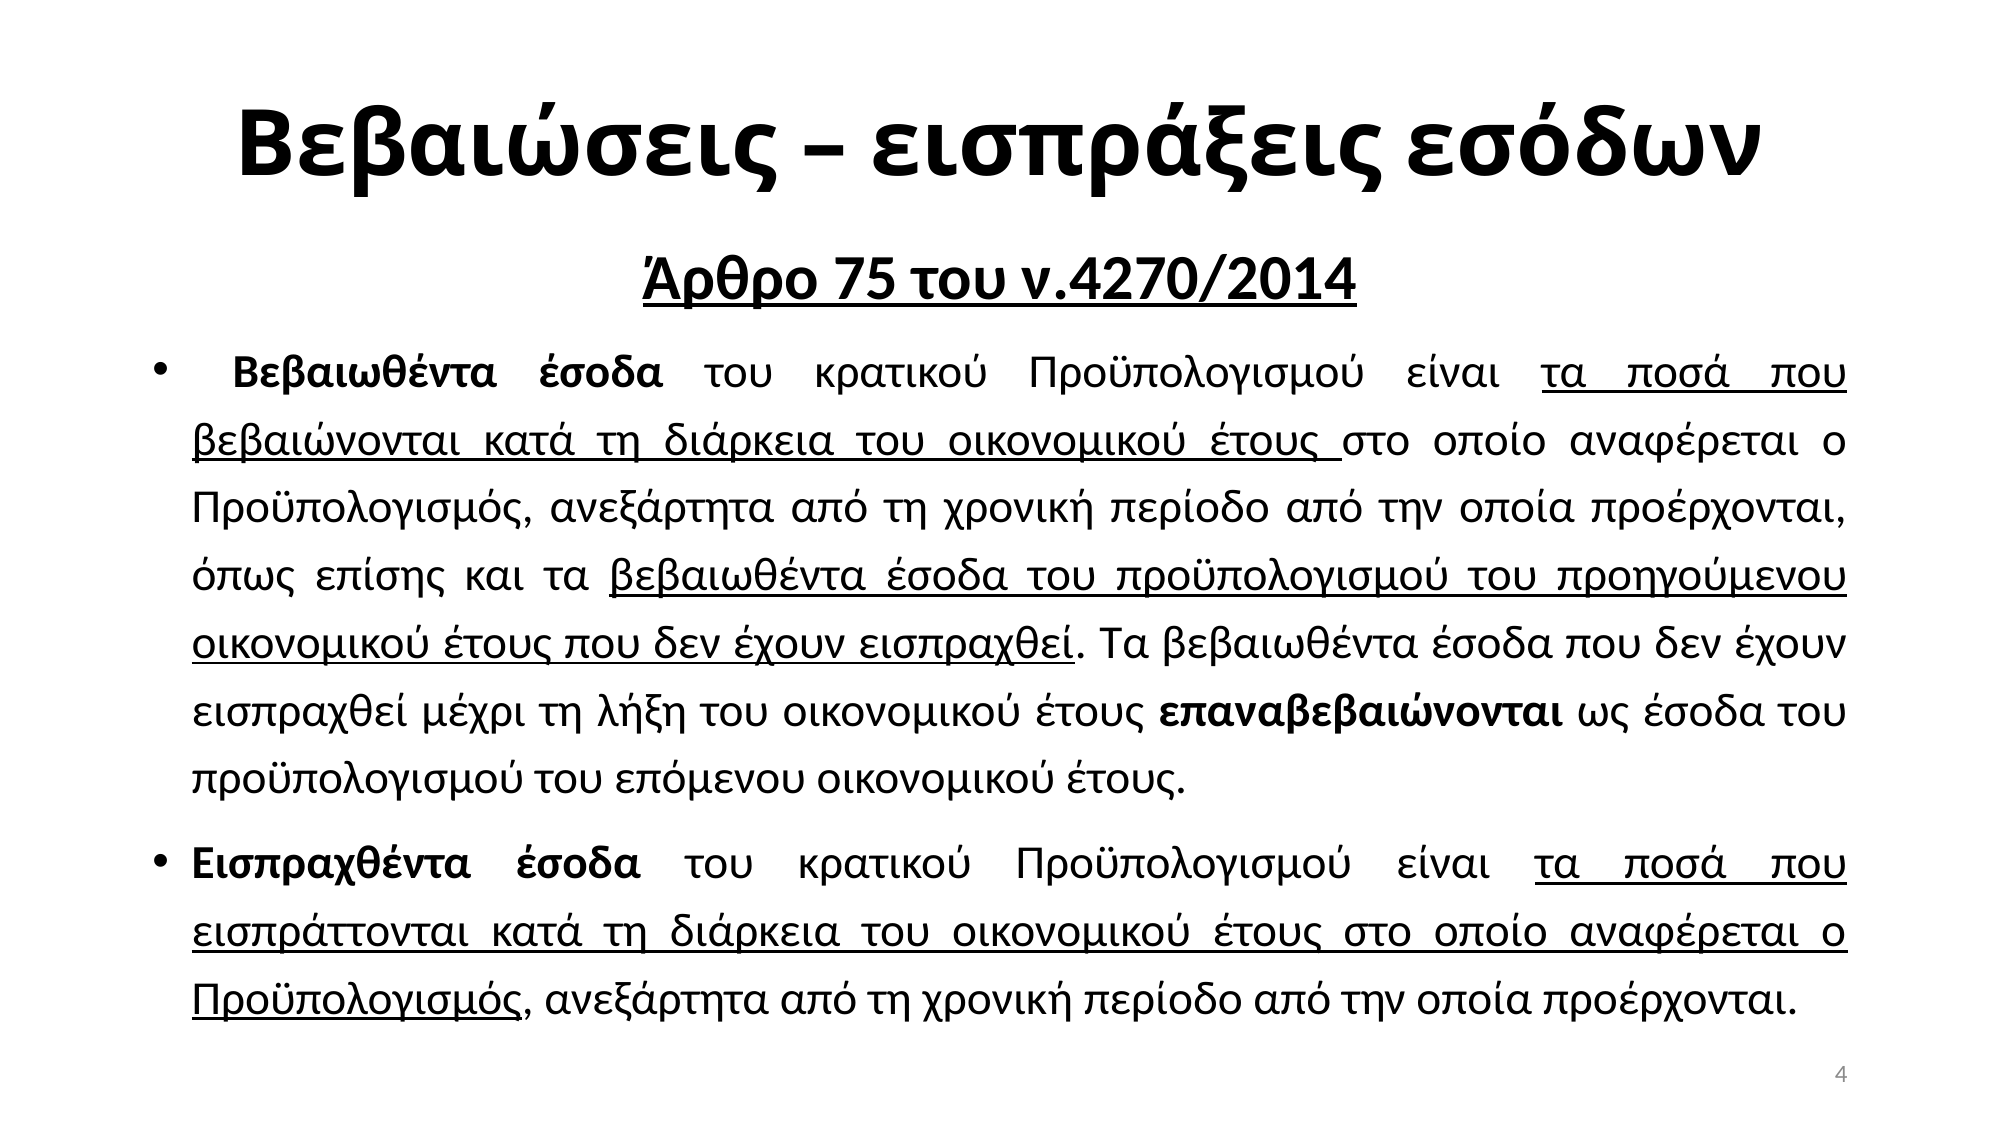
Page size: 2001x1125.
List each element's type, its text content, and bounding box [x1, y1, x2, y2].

title Βεβαιώσεις – εισπράξεις εσόδων [137, 59, 1863, 212]
list Άρθρο 75 του ν.4270/2014 Βεβαιωθέντα έσοδα του κρατικού Προϋπολογισμού είναι τα ποσά που βεβαιώνονται κατά τη διάρκεια του οικονομικού έτους στο οποίο αναφέρεται ο Προϋπολογισμός, ανεξάρτητα από τη χρονική περίοδο από την οποία προέρχονται, όπως επίσης και τα βεβαιωθέντα έσοδα του προϋπολογισμού του προηγούμενου οικονομικού έτους που δεν έχουν εισπραχθεί. Τα βεβαιωθέντα έσοδα που δεν έχουν εισπραχθεί μέχρι τη λήξη του οικονομικού έτους επαναβεβαιώνονται ως έσοδα του προϋπολογισμού του επόμενου οικονομικού έτους. Εισπραχθέντα έσοδα του κρατικού Προϋπολογισμού είναι τα ποσά που εισπράττονται κατά τη διάρκεια του οικονομικού έτους στο οποίο αναφέρεται ο Προϋπολογισμός, ανεξάρτητα από τη χρονική περίοδο από την οποία προέρχονται. [137, 212, 1863, 1048]
slide_number 4 [1412, 1042, 1863, 1103]
